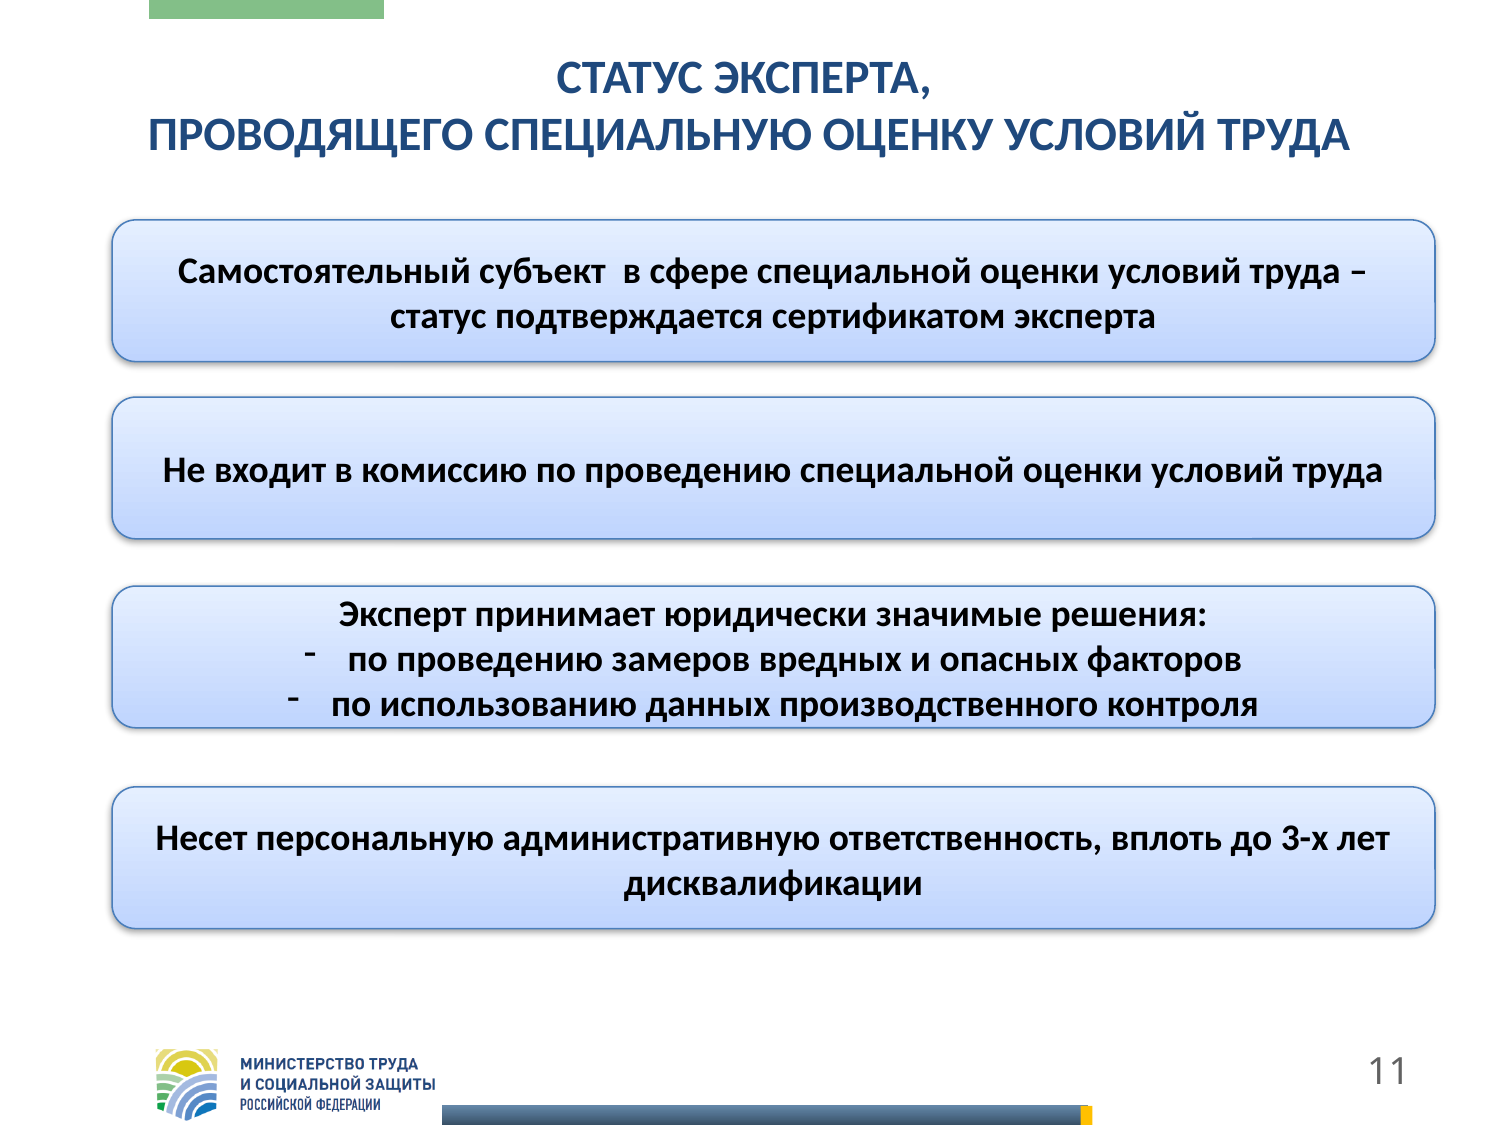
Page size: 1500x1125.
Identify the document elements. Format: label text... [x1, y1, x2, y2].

text_box Самостоятельный субъект в сфере специальной оценки условий труда – статус подтверждается сертификатом эксперта [111, 219, 1436, 363]
text_box Не входит в комиссию по проведению специальной оценки условий труда [111, 396, 1436, 540]
text_box [1079, 1104, 1094, 1125]
text_box [448, 1105, 1079, 1125]
title СТАТУС ЭКСПЕРТА, ПРОВОДЯЩЕГО СПЕЦИАЛЬНУЮ ОЦЕНКУ УСЛОВИЙ ТРУДА [40, 44, 1460, 162]
text_box Несет персональную административную ответственность, вплоть до 3-х лет дисквалификации [111, 786, 1436, 930]
slide_number 11 [1074, 1042, 1425, 1103]
picture [149, 0, 385, 19]
picture [147, 1043, 444, 1125]
text_box Эксперт принимает юридически значимые решения: по проведению замеров вредных и опасных факторов по использованию данных производственного контроля [111, 585, 1436, 729]
